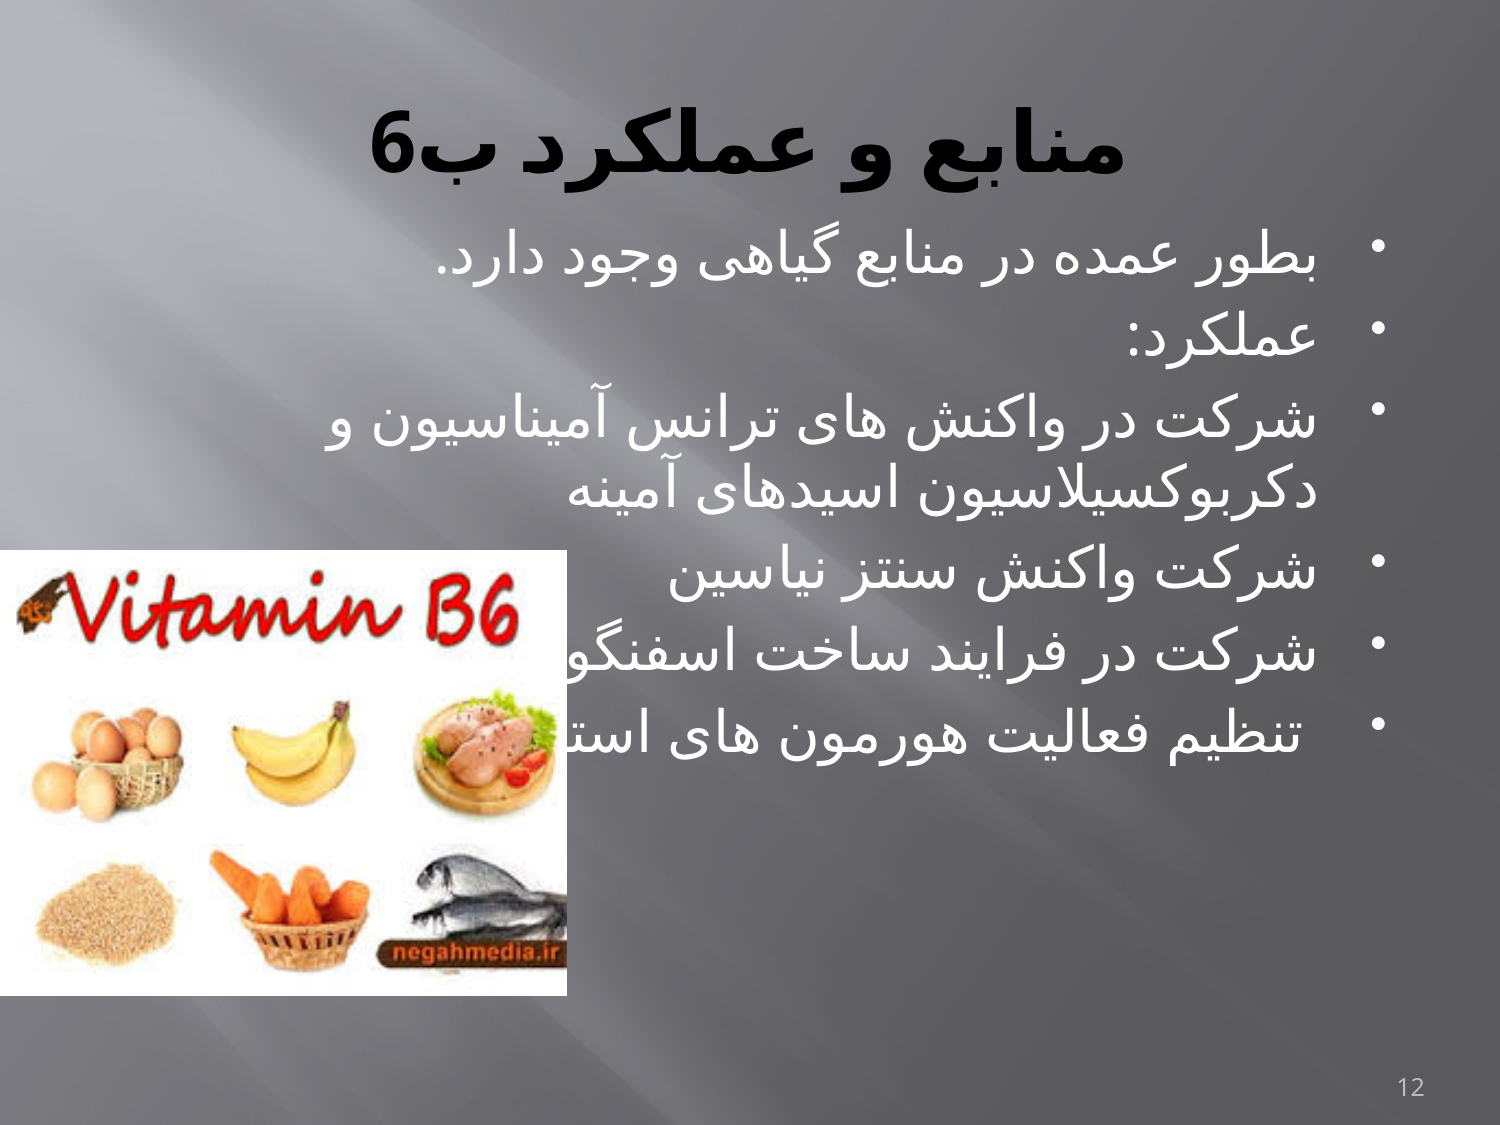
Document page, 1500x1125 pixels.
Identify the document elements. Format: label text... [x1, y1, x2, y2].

list بطور عمده در منابع گیاهی وجود دارد. عملکرد: شرکت در واکنش های ترانس آمیناسیون و دکربوکسیلاسیون اسیدهای آمینه شرکت واکنش سنتز نیاسین شرکت در فرایند ساخت اسفنگولیپیدها تنظیم فعالیت هورمون های استروئیدی [75, 208, 1425, 1035]
title منابع و عملکرد ب6 [75, 45, 1425, 208]
slide_number 12 [1299, 1052, 1425, 1113]
picture [0, 550, 568, 996]
